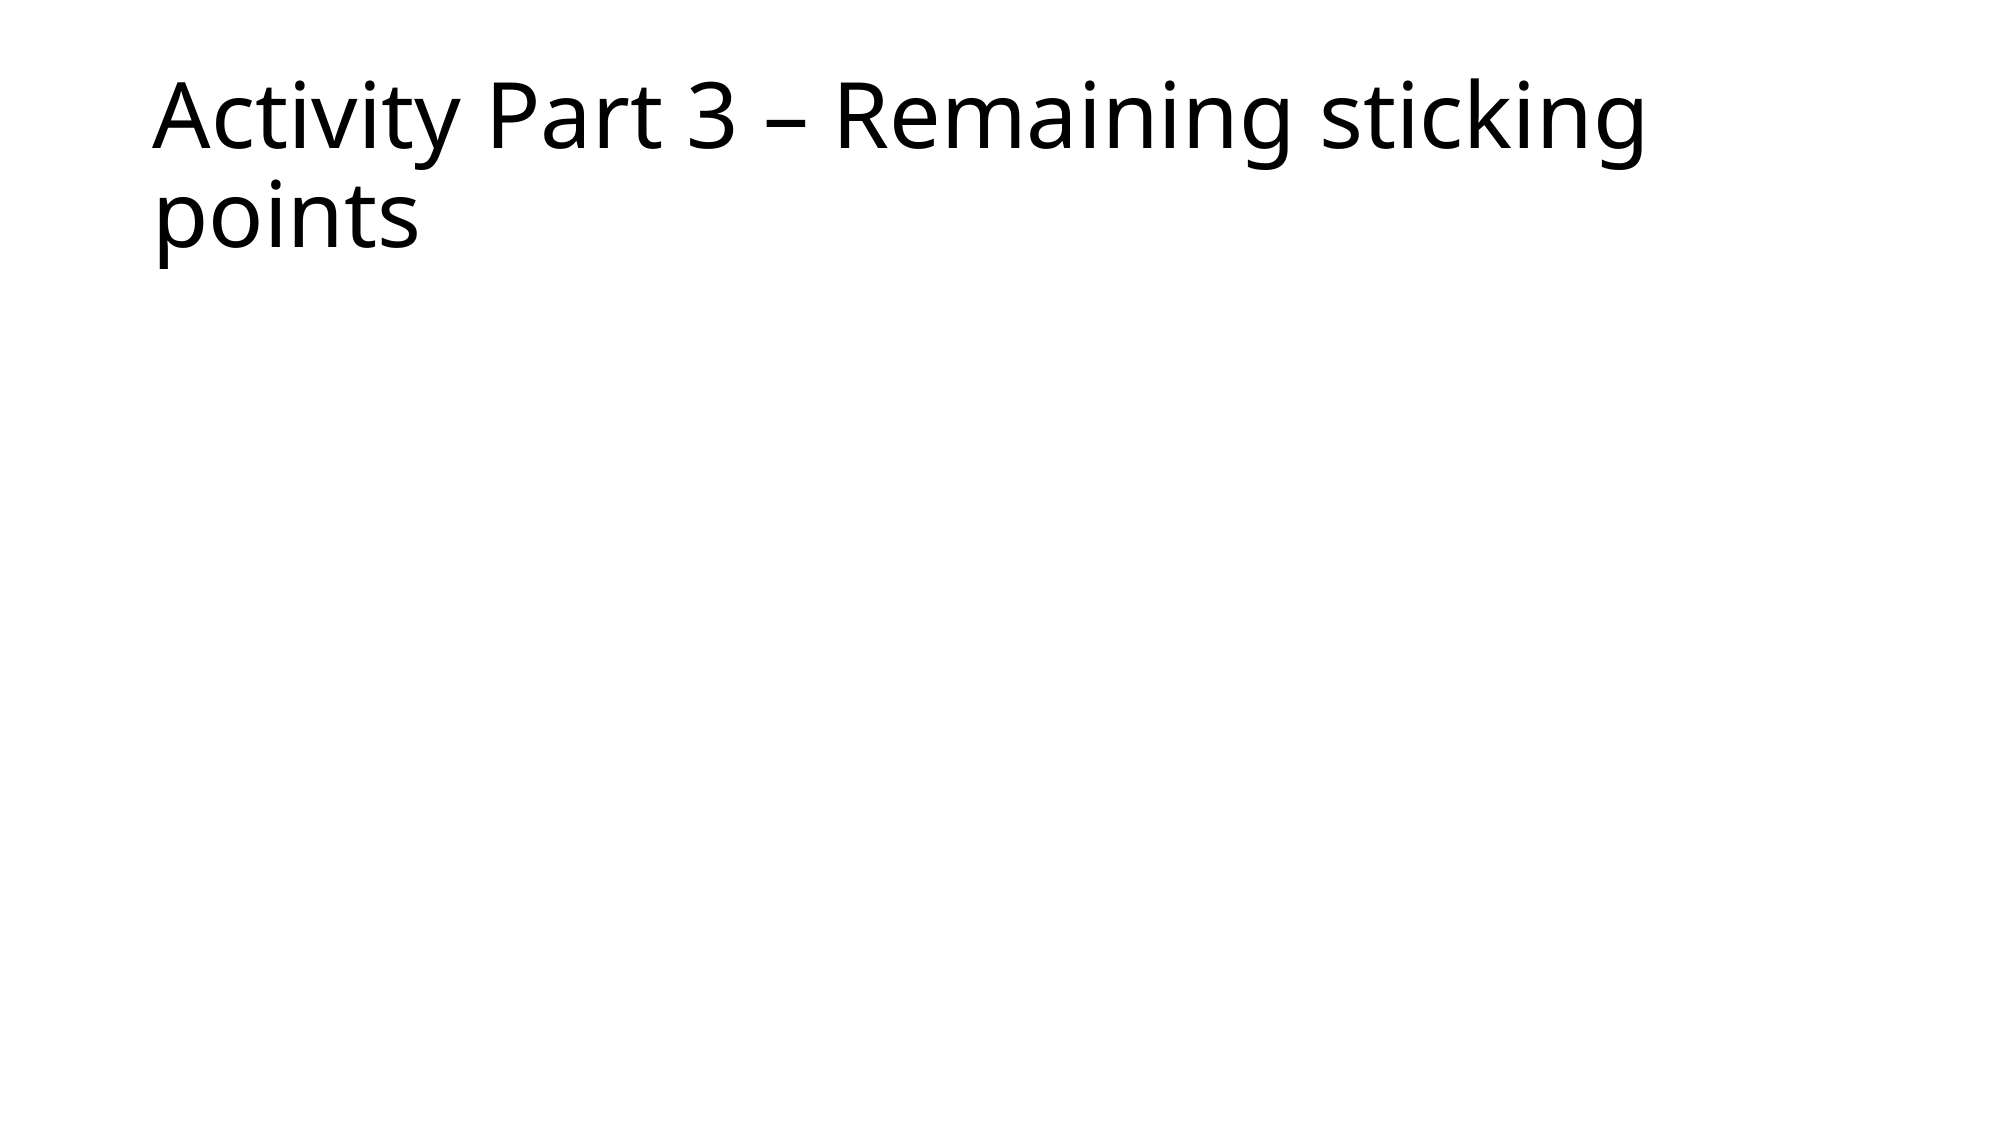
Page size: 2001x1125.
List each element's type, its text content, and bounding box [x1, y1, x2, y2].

title Activity Part 3 – Remaining sticking points [137, 59, 1863, 278]
